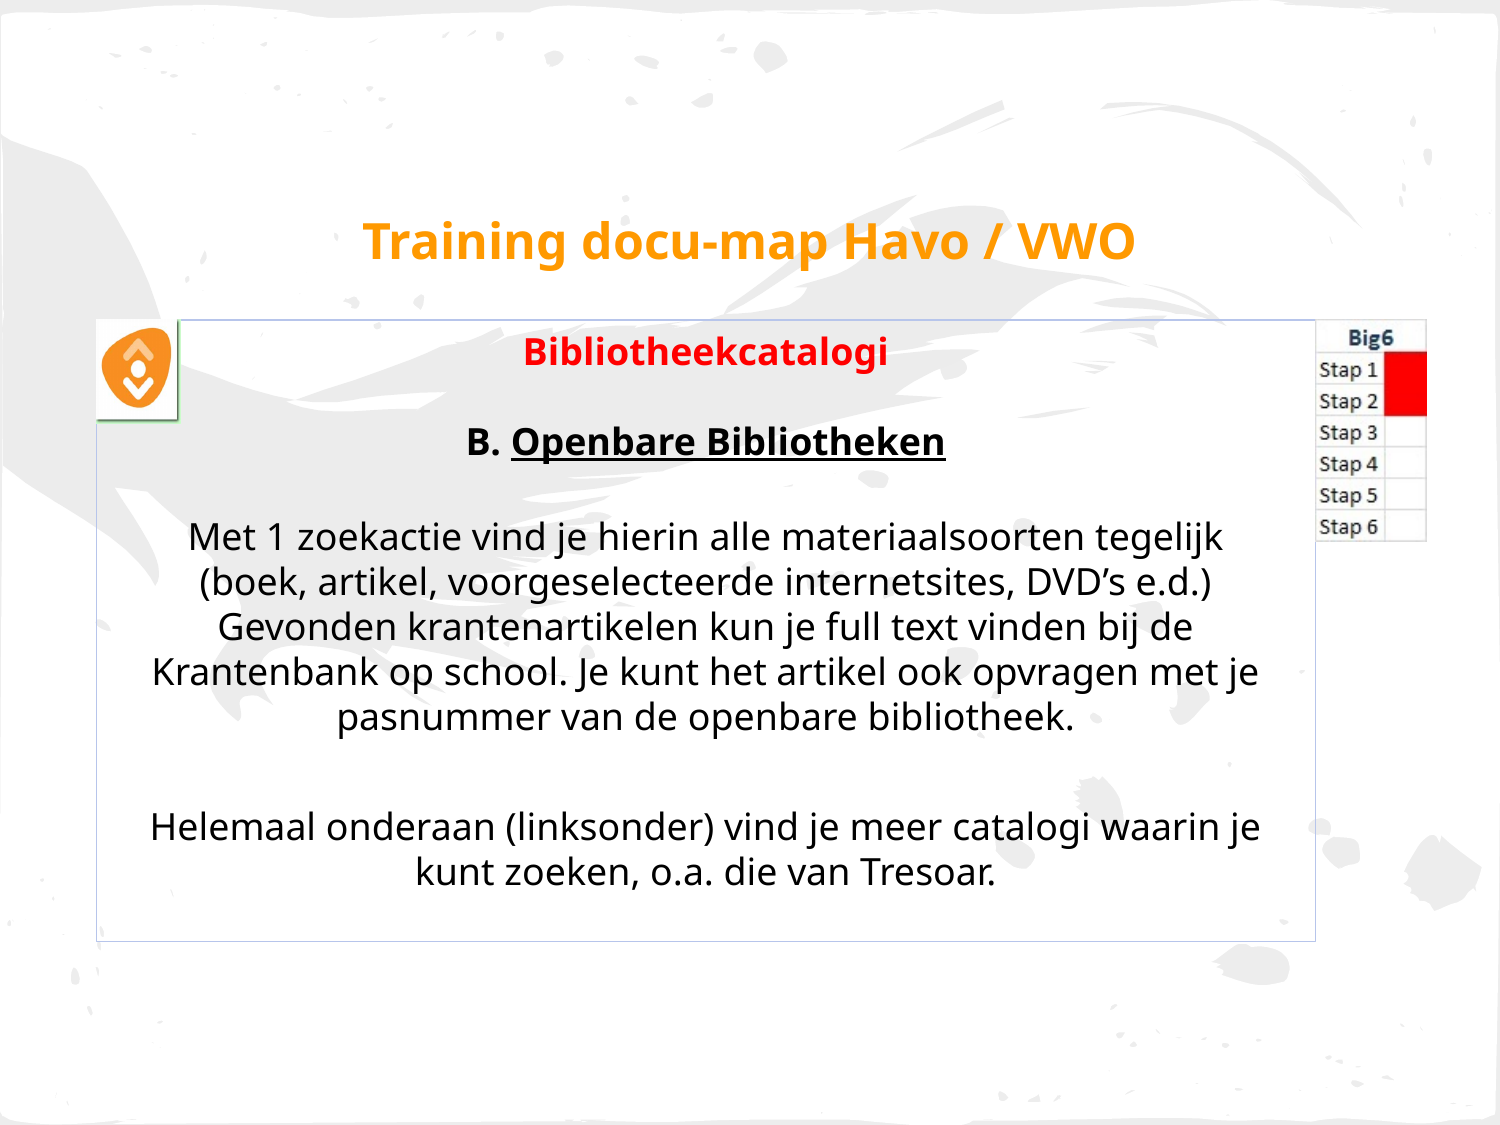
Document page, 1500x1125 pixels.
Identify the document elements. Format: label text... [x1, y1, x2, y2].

title Training docu-map Havo / VWO [75, 186, 1425, 277]
picture [1315, 319, 1427, 542]
picture [96, 319, 182, 424]
list Bibliotheekcatalogi B. Openbare Bibliotheken Met 1 zoekactie vind je hierin alle materiaalsoorten tegelijk (boek, artikel, voorgeselecteerde internetsites, DVD’s e.d.) Gevonden krantenartikelen kun je full text vinden bij de Krantenbank op school. Je kunt het artikel ook opvragen met je pasnummer van de openbare bibliotheek. Helemaal onderaan (linksonder) vind je meer catalogi waarin je kunt zoeken, o.a. die van Tresoar. [96, 319, 1316, 942]
